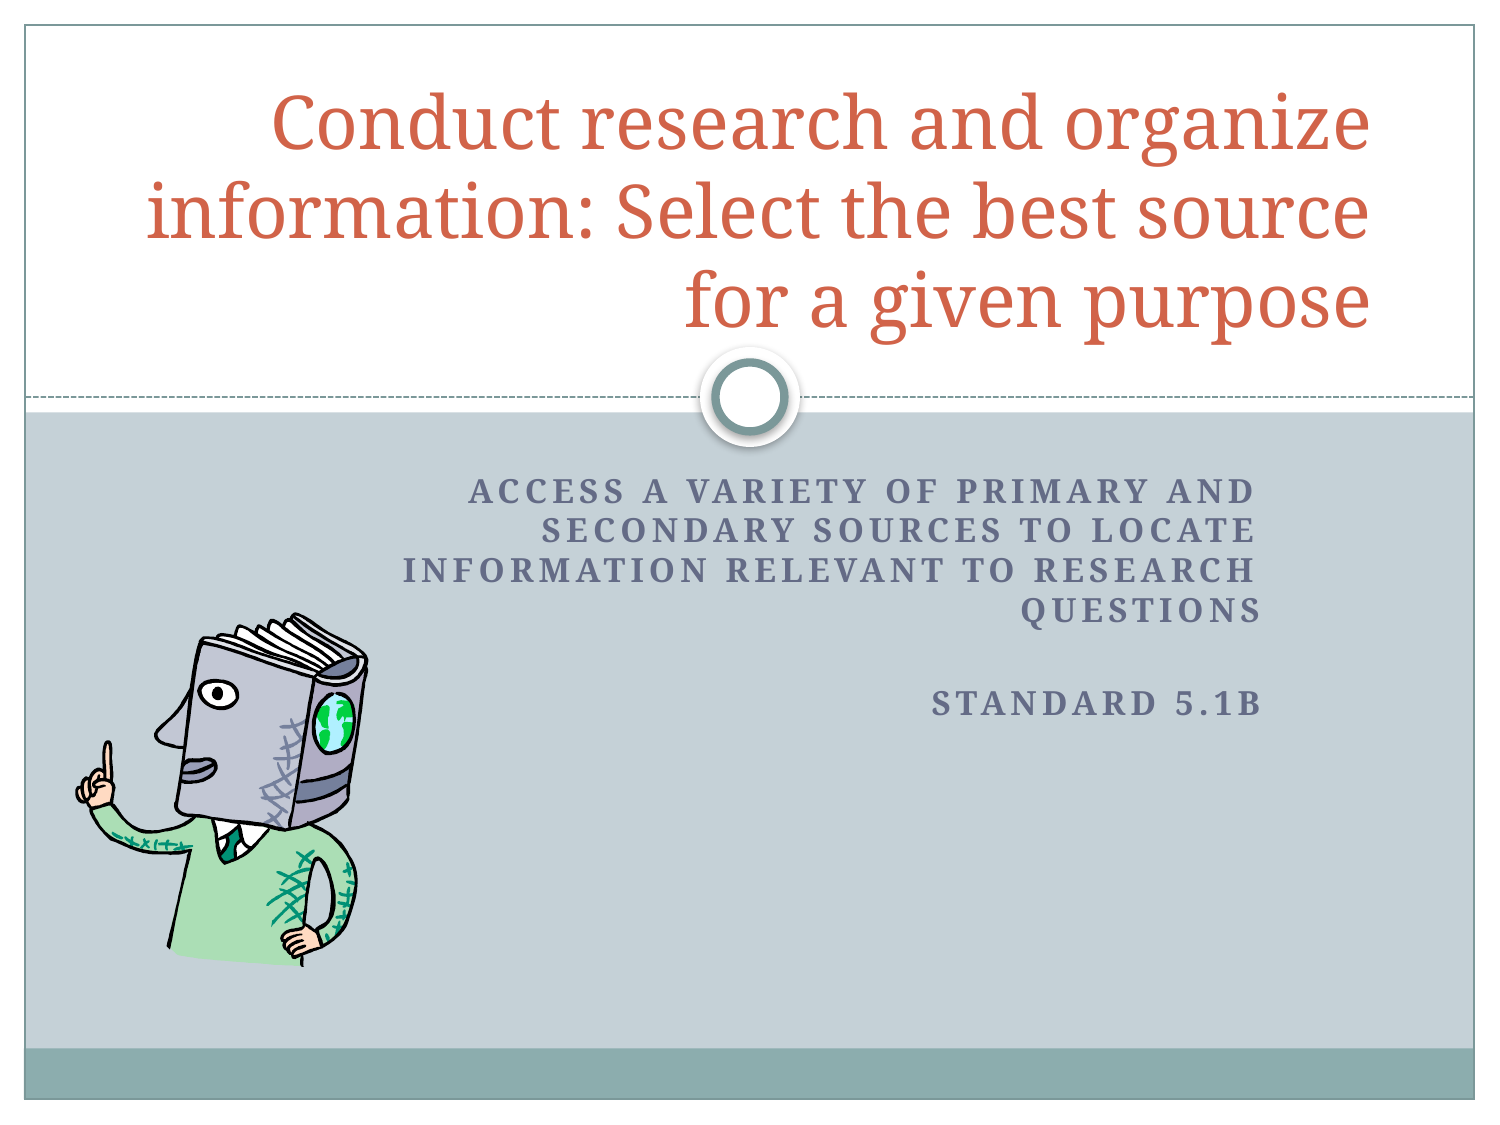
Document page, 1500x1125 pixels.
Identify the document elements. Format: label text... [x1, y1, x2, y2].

title Conduct research and organize information: Select the best source for a given purpose [112, 62, 1388, 350]
picture [74, 605, 376, 974]
subtitle Access a variety of primary and secondary sources to locate information relevant to research questions Standard 5.1b [225, 462, 1275, 750]
